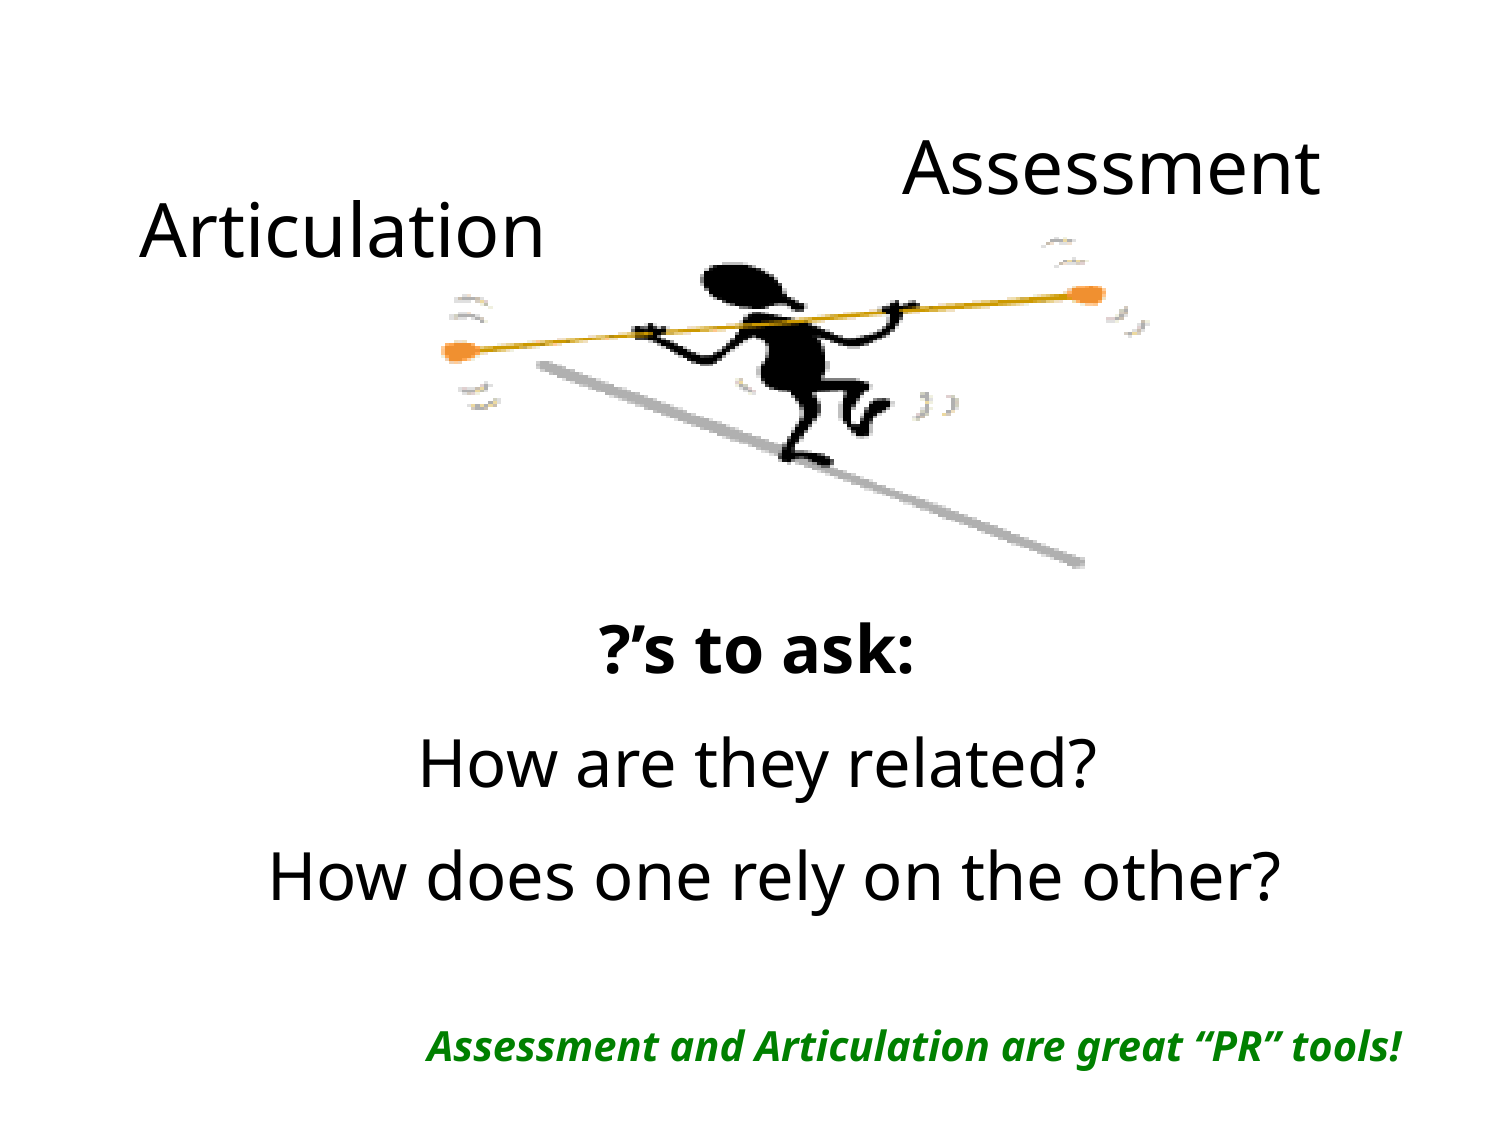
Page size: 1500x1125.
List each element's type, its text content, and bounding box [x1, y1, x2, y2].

text_box Articulation [125, 174, 600, 280]
text_box Assessment and Articulation are great “PR” tools! [412, 1012, 1463, 1078]
picture [437, 237, 1151, 572]
text_box Assessment [887, 112, 1400, 218]
text_box ?’s to ask: How are they related? How does one rely on the other? [174, 599, 1375, 922]
